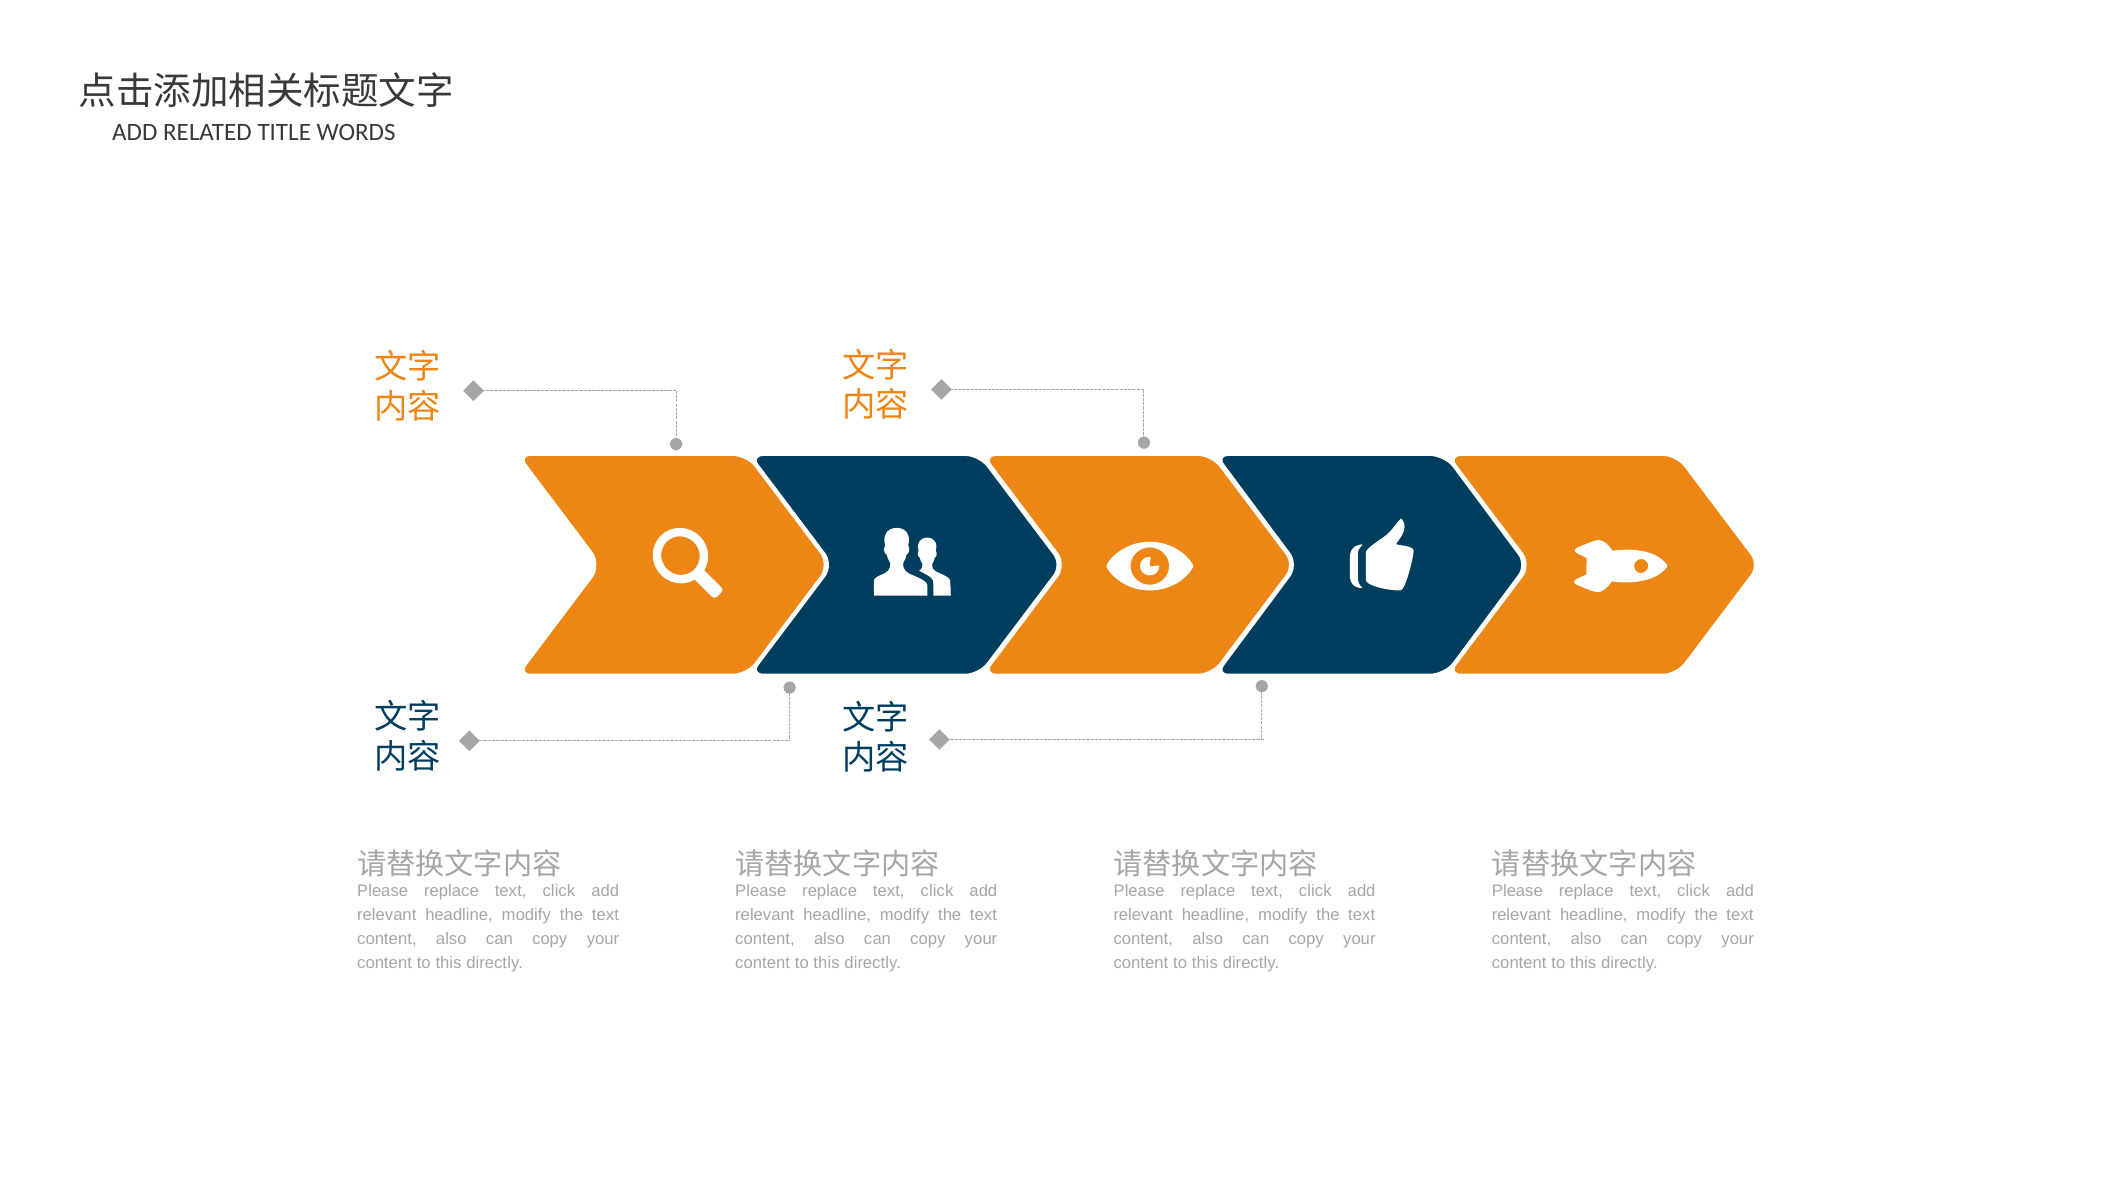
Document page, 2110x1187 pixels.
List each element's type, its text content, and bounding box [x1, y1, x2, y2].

text_box 点击添加相关标题文字 [62, 59, 470, 121]
text_box 请替换文字内容 [356, 838, 570, 876]
text_box 文字内容 [834, 343, 917, 424]
text_box 请替换文字内容 [735, 838, 948, 876]
text_box Please replace text, click add relevant headline, modify the text content, also can copy your content to this directly. [1113, 876, 1376, 972]
text_box 文字内容 [366, 345, 449, 426]
text_box 请替换文字内容 [1491, 838, 1704, 876]
text_box 文字内容 [366, 695, 449, 775]
text_box Please replace text, click add relevant headline, modify the text content, also can copy your content to this directly. [735, 876, 998, 972]
text_box Please replace text, click add relevant headline, modify the text content, also can copy your content to this directly. [1491, 876, 1755, 972]
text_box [520, 454, 1757, 676]
text_box 文字内容 [834, 695, 917, 776]
text_box Please replace text, click add relevant headline, modify the text content, also can copy your content to this directly. [356, 876, 620, 972]
text_box ADD RELATED TITLE WORDS [96, 107, 413, 154]
text_box 请替换文字内容 [1113, 838, 1326, 876]
